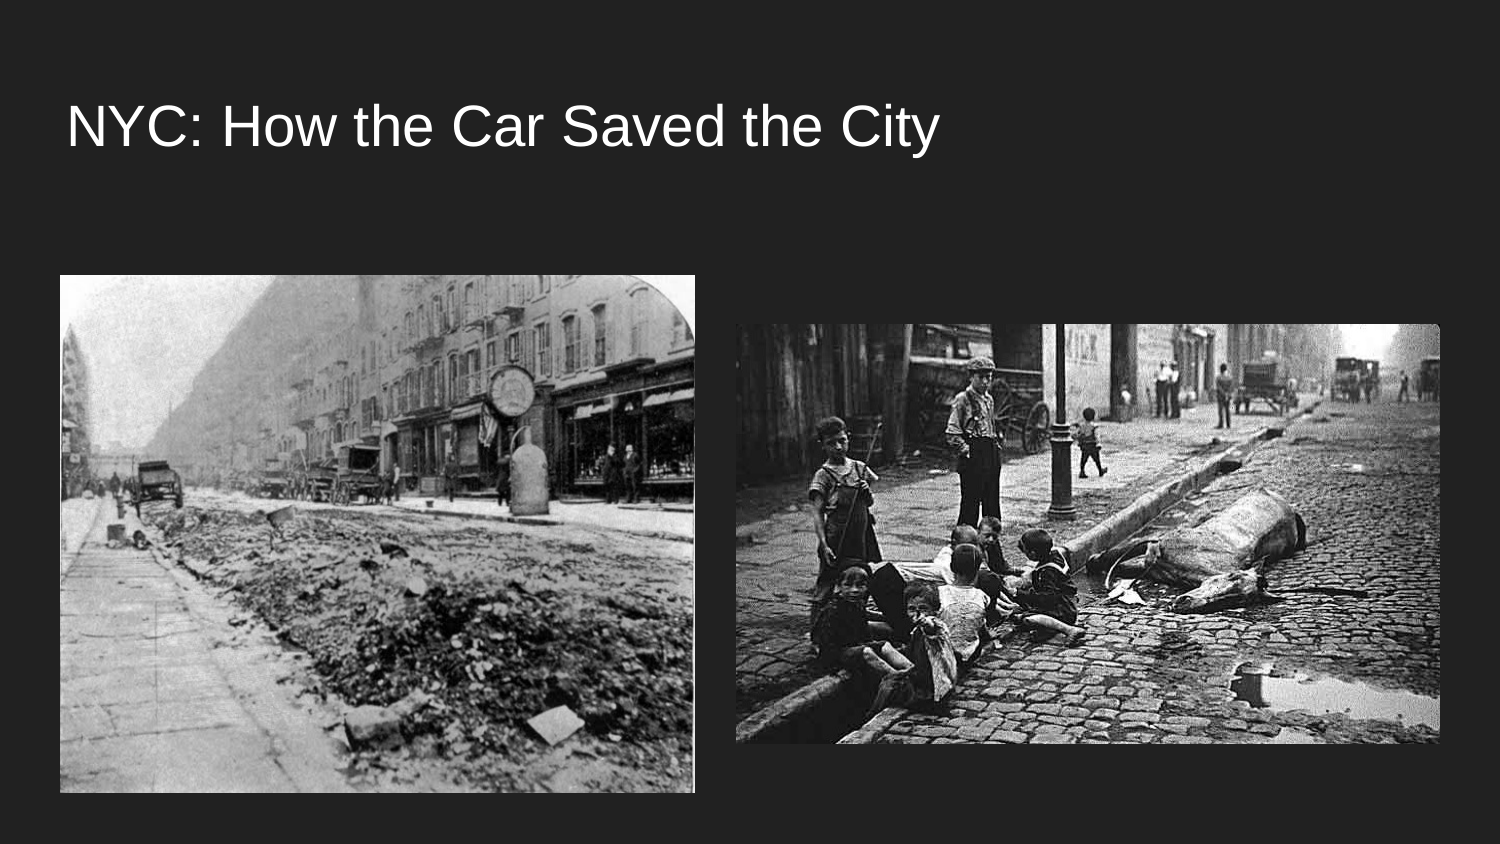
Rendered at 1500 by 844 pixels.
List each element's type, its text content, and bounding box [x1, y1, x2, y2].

picture [60, 275, 695, 793]
title NYC: How the Car Saved the City [51, 72, 1449, 167]
picture [735, 324, 1440, 744]
